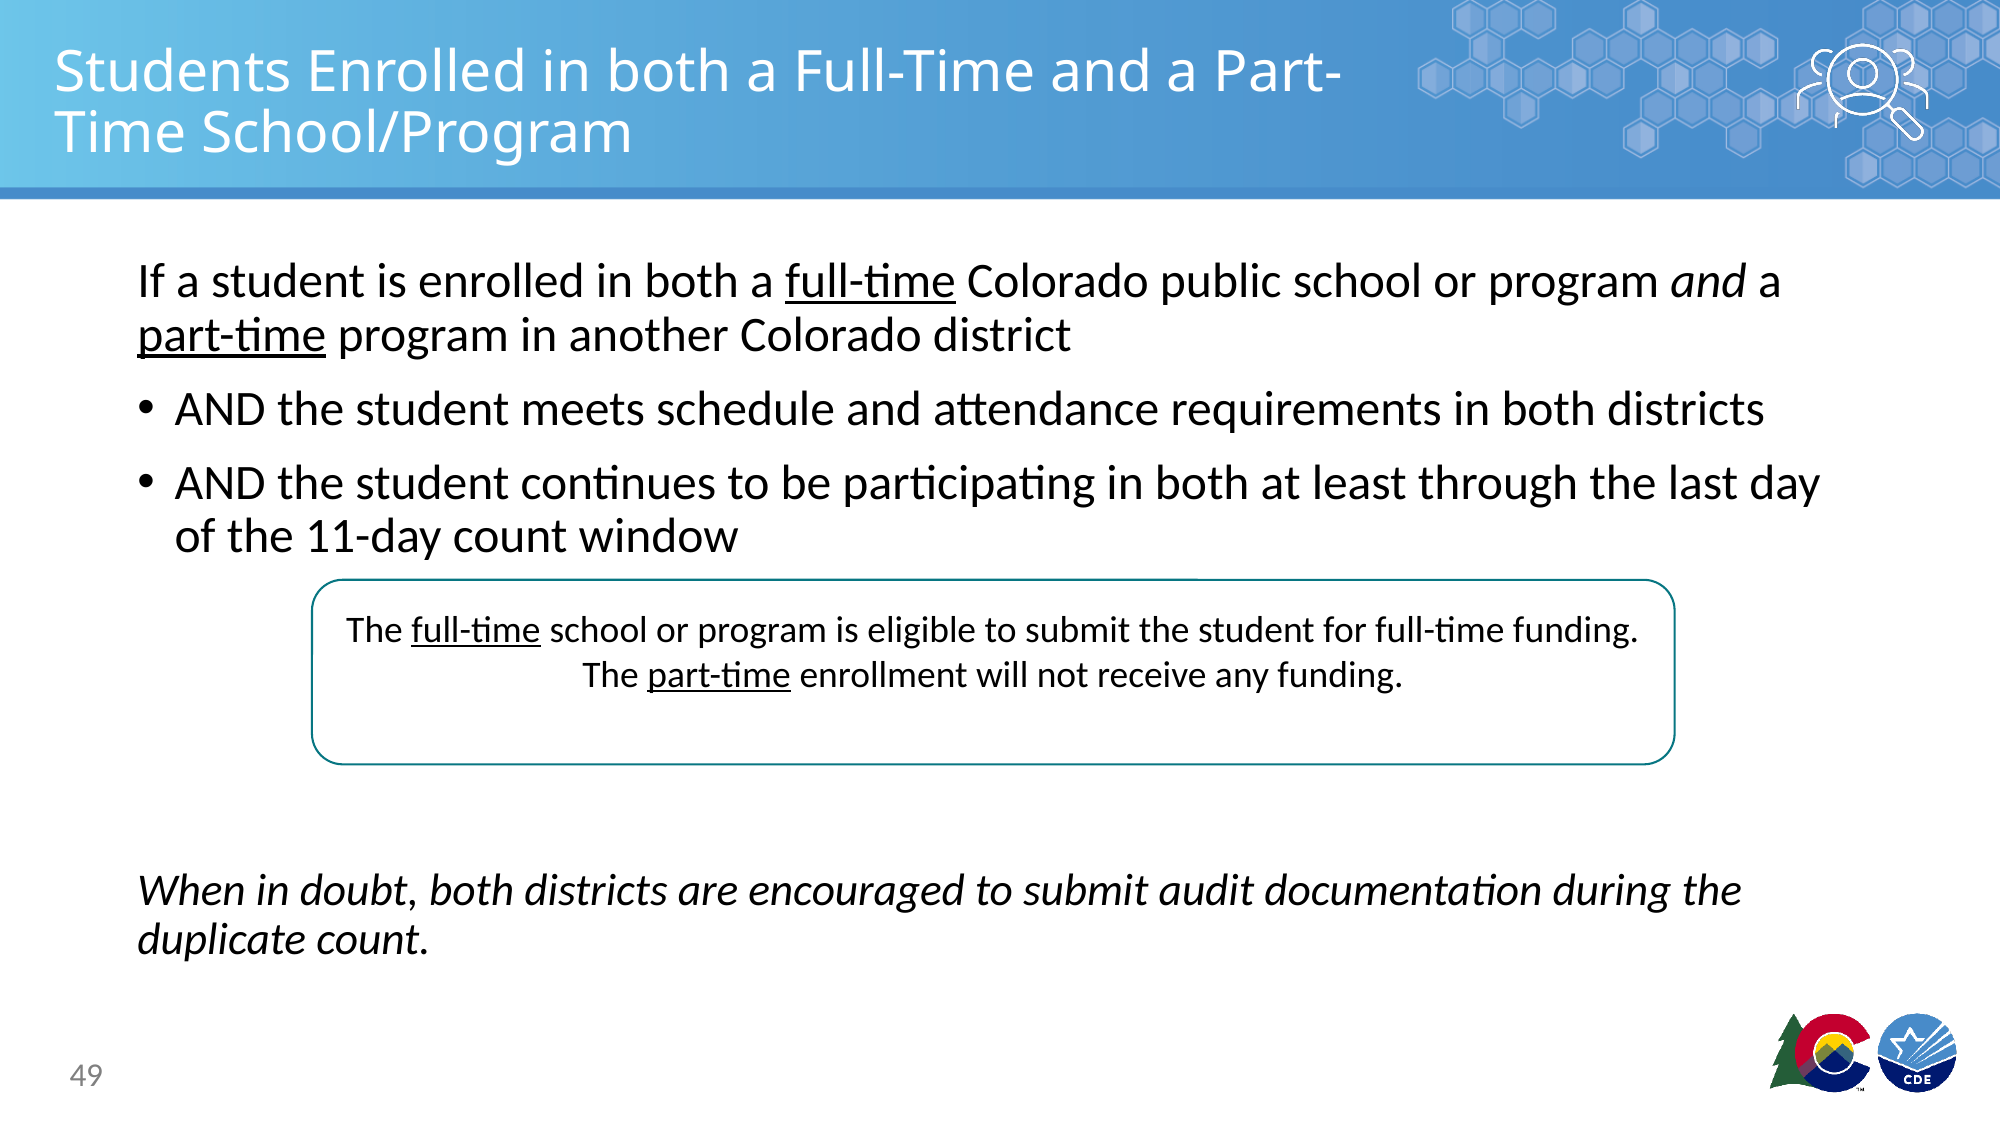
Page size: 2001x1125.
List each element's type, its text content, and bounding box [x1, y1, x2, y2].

picture [1768, 1012, 1957, 1093]
text_box The full-time school or program is eligible to submit the student for full-time funding. The part-time enrollment will not receive any funding. [310, 578, 1676, 766]
title Students Enrolled in both a Full-Time and a Part-Time School/Program [54, 41, 1412, 166]
slide_number 49 [54, 1042, 505, 1103]
list If a student is enrolled in both a full-time Colorado public school or program and a part-time program in another Colorado district AND the student meets schedule and attendance requirements in both districts AND the student continues to be participating in both at least through the last day of the 11-day count window When in doubt, both districts are encouraged to submit audit documentation during the duplicate count. [137, 254, 1863, 969]
picture [0, 0, 2000, 200]
